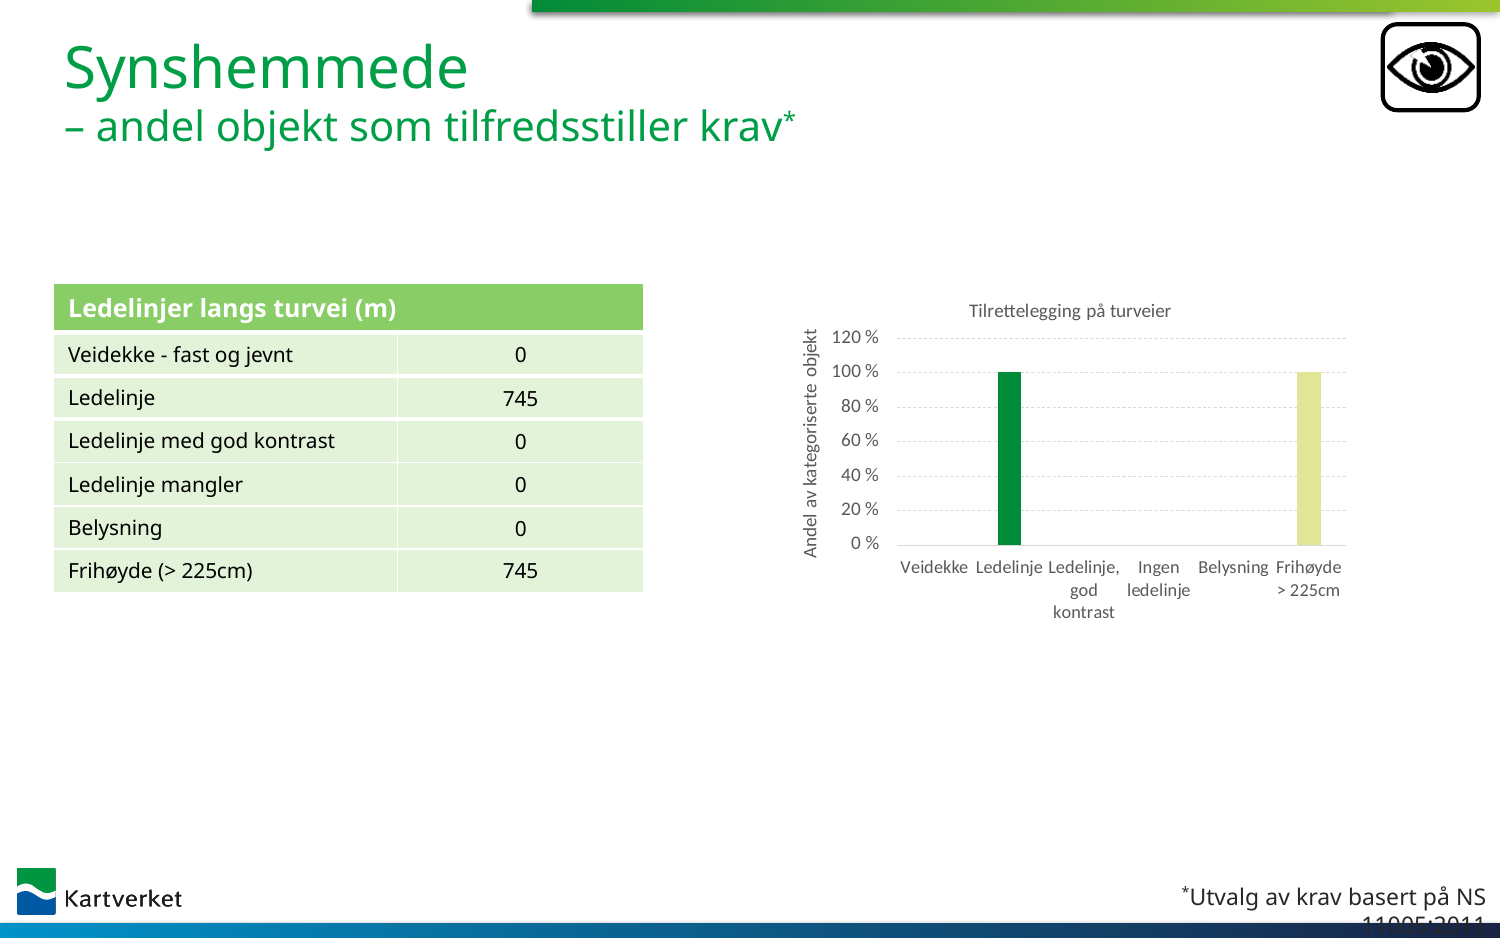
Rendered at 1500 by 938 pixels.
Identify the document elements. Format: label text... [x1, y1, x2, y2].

table_cell Ledelinje [54, 378, 397, 417]
text_box *Utvalg av krav basert på NS 11005:2011 [1068, 873, 1500, 938]
picture [791, 291, 1349, 630]
table_cell 0 [398, 335, 643, 374]
table_cell 745 [398, 550, 643, 592]
table_cell Ledelinje mangler [54, 463, 397, 505]
table_header Ledelinjer langs turvei (m) [54, 284, 643, 330]
table_cell Ledelinje med god kontrast [54, 421, 397, 462]
table_cell Belysning [54, 507, 397, 548]
table_cell Frihøyde (> 225cm) [54, 550, 397, 592]
text_box Synshemmede – andel objekt som tilfredsstiller krav* [49, 24, 1431, 158]
table_cell 0 [398, 463, 643, 505]
table_cell Veidekke - fast og jevnt [54, 335, 397, 374]
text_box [1382, 24, 1480, 111]
table_cell 0 [398, 507, 643, 548]
table_cell 745 [398, 378, 643, 417]
table_cell 0 [398, 421, 643, 462]
